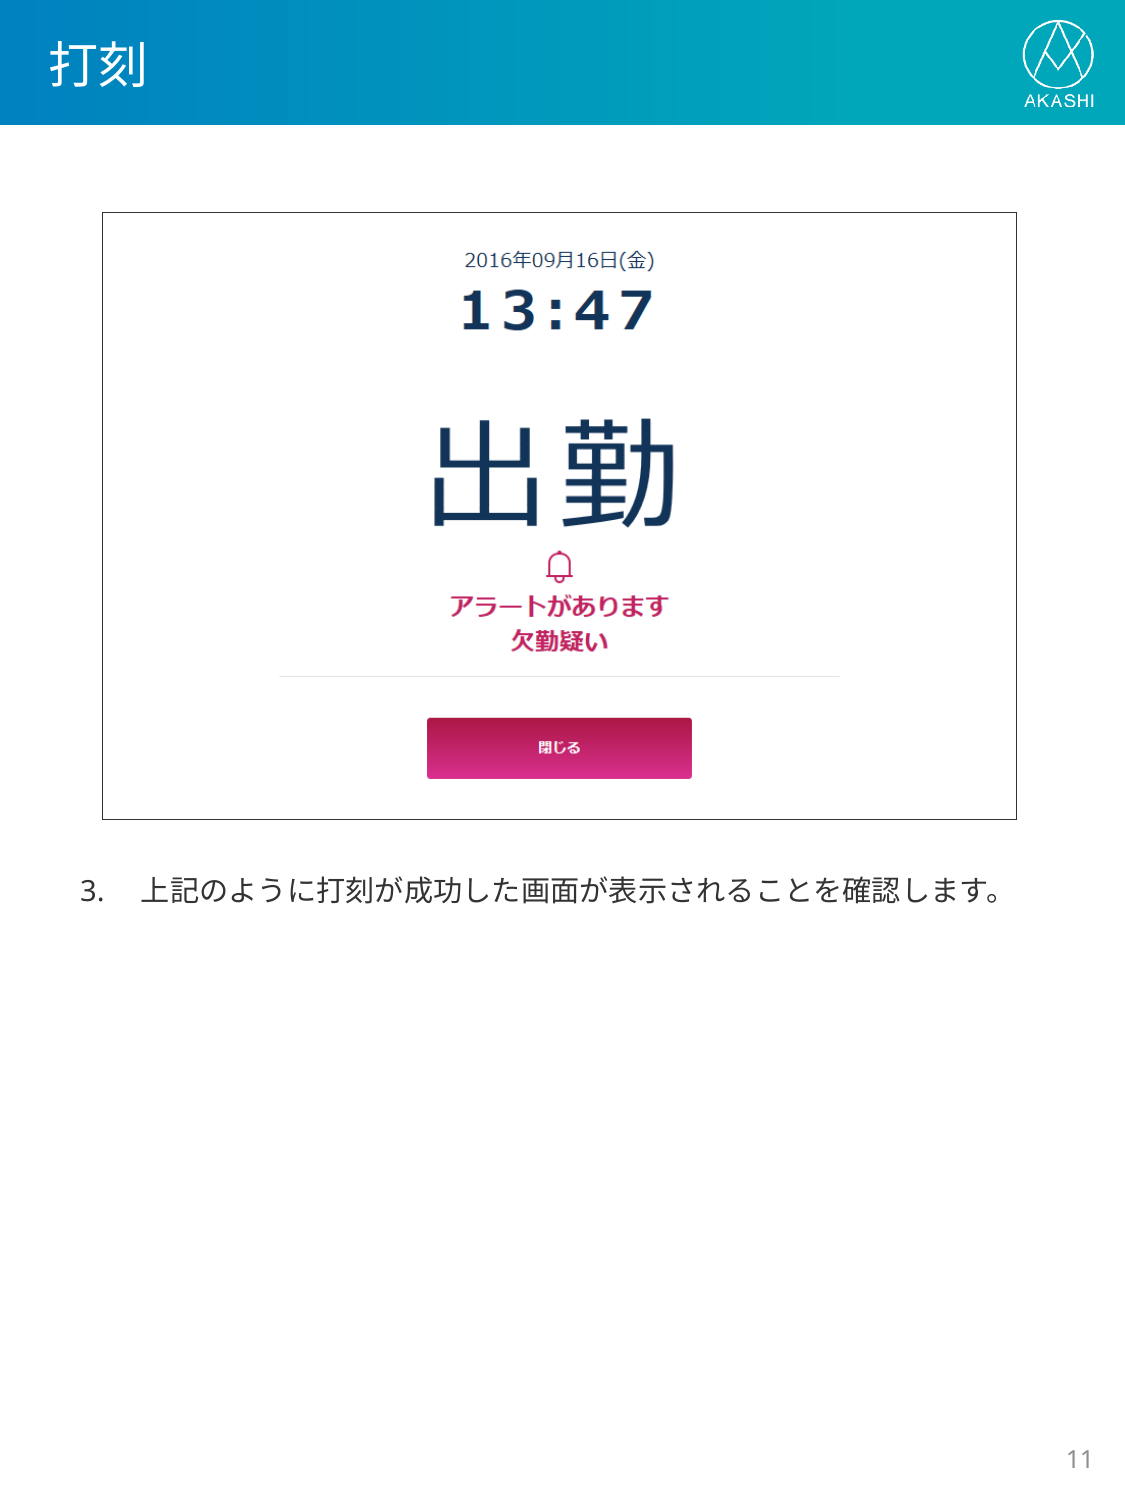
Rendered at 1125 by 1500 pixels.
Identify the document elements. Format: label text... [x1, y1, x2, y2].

text_box 3. 上記のように打刻が成功した画面が表示されることを確認します。 [65, 864, 1043, 915]
slide_number 10 [856, 1420, 1110, 1500]
title 打刻 [33, 0, 1045, 123]
picture [103, 213, 1016, 819]
picture [1045, 9, 1103, 117]
